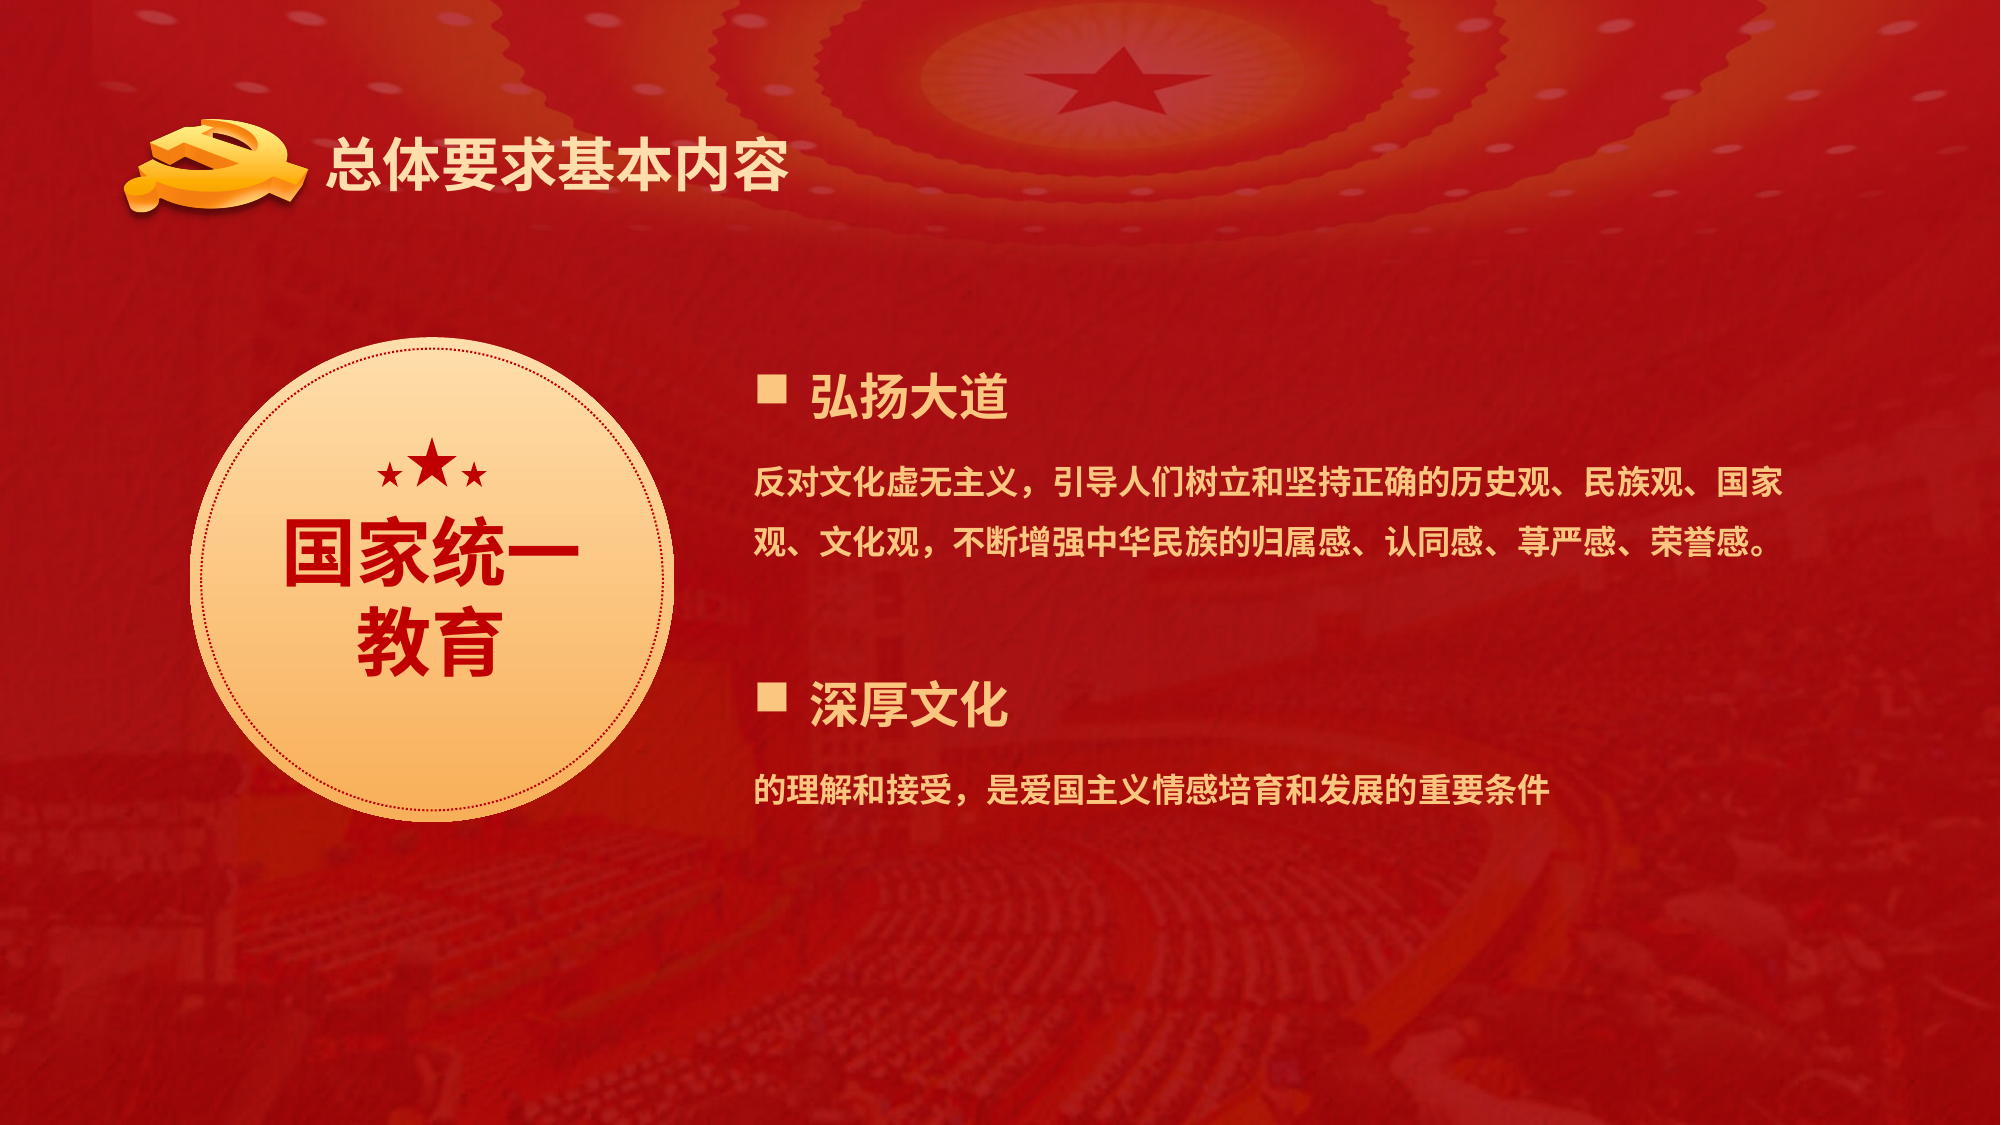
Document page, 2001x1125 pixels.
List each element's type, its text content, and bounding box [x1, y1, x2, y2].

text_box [189, 337, 675, 822]
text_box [738, 357, 1824, 563]
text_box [738, 665, 1824, 812]
picture [123, 119, 309, 219]
text_box 总体要求基本内容 [309, 120, 1363, 206]
